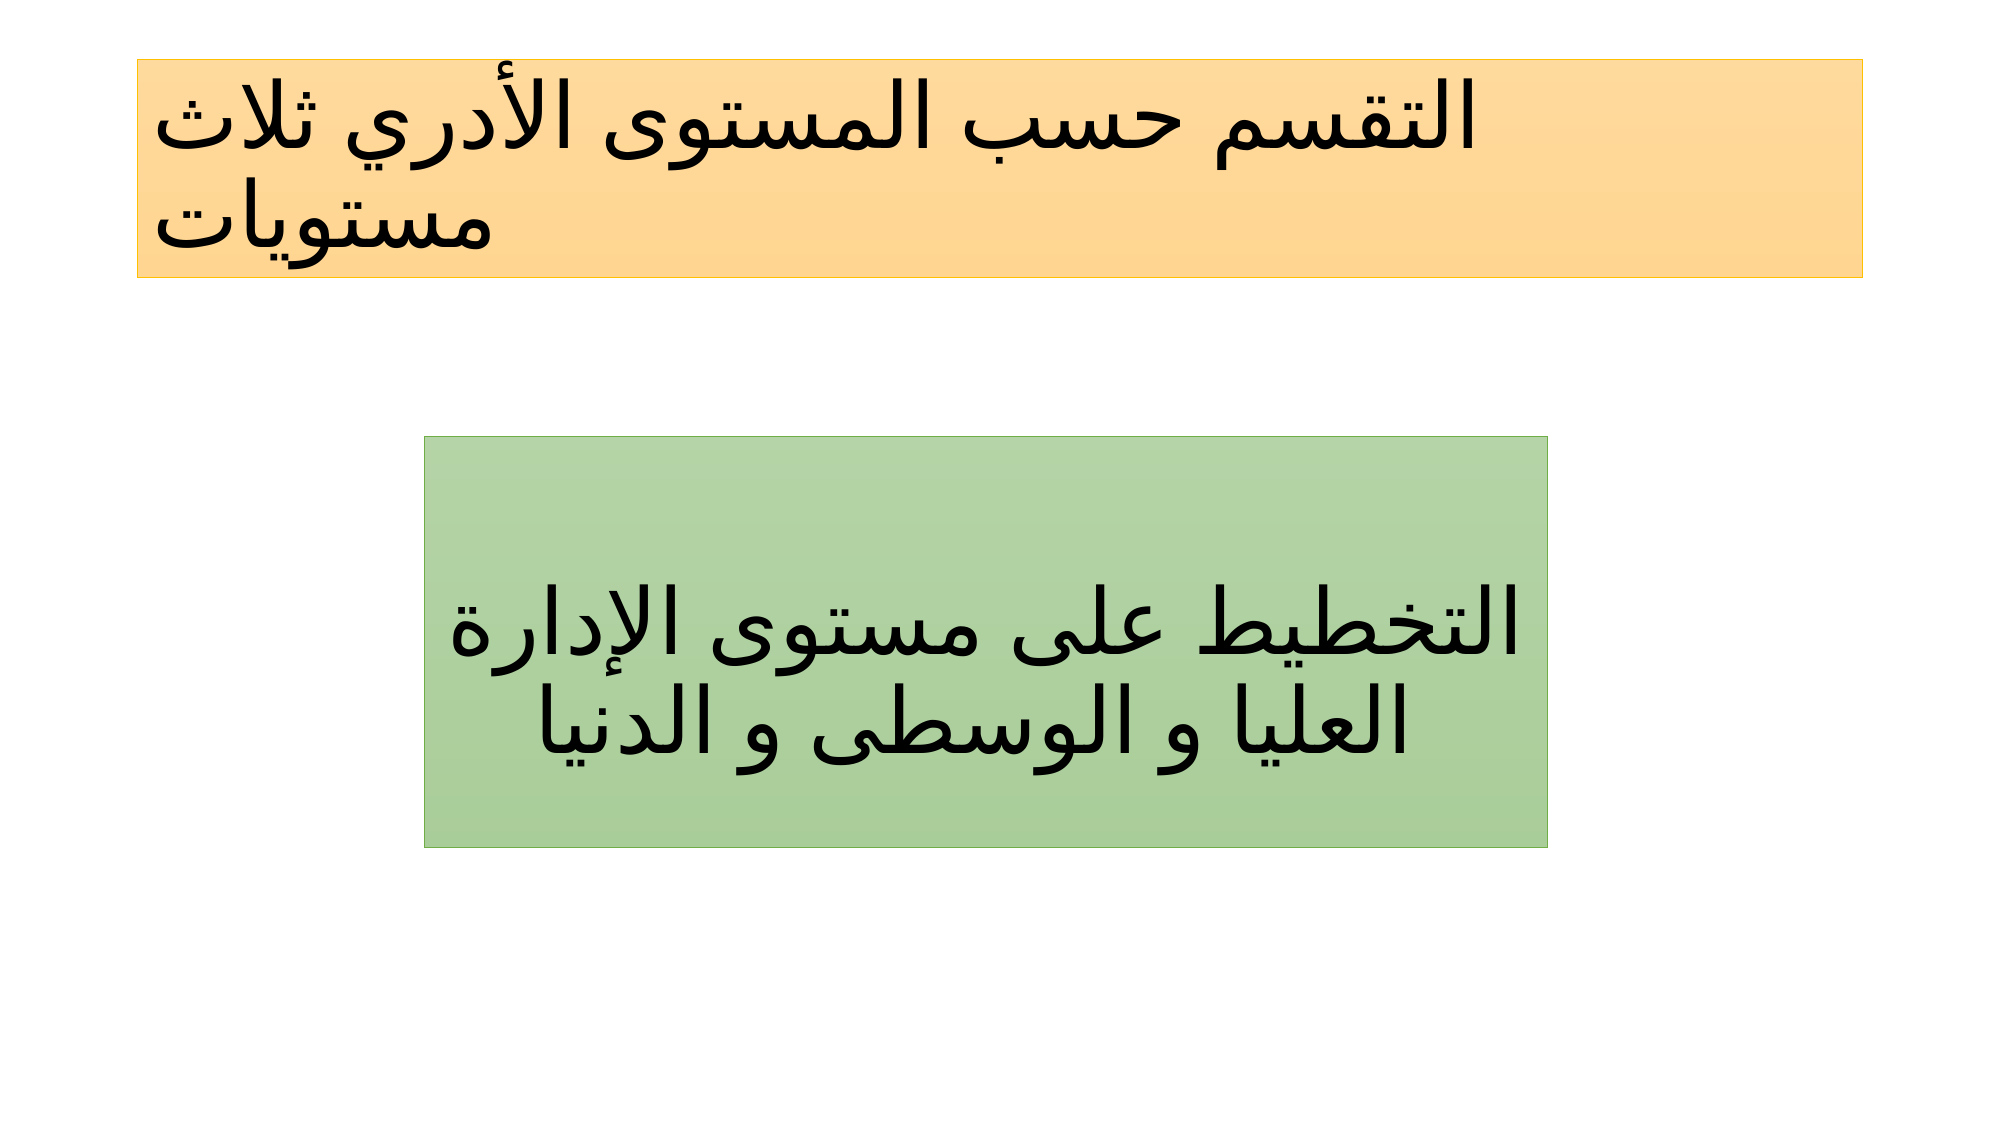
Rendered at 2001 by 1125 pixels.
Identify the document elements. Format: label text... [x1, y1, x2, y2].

list التخطيط على مستوى الإدارة العليا و الوسطى و الدنيا [424, 436, 1548, 848]
title التقسم حسب المستوى الأدري ثلاث مستويات [137, 59, 1863, 278]
